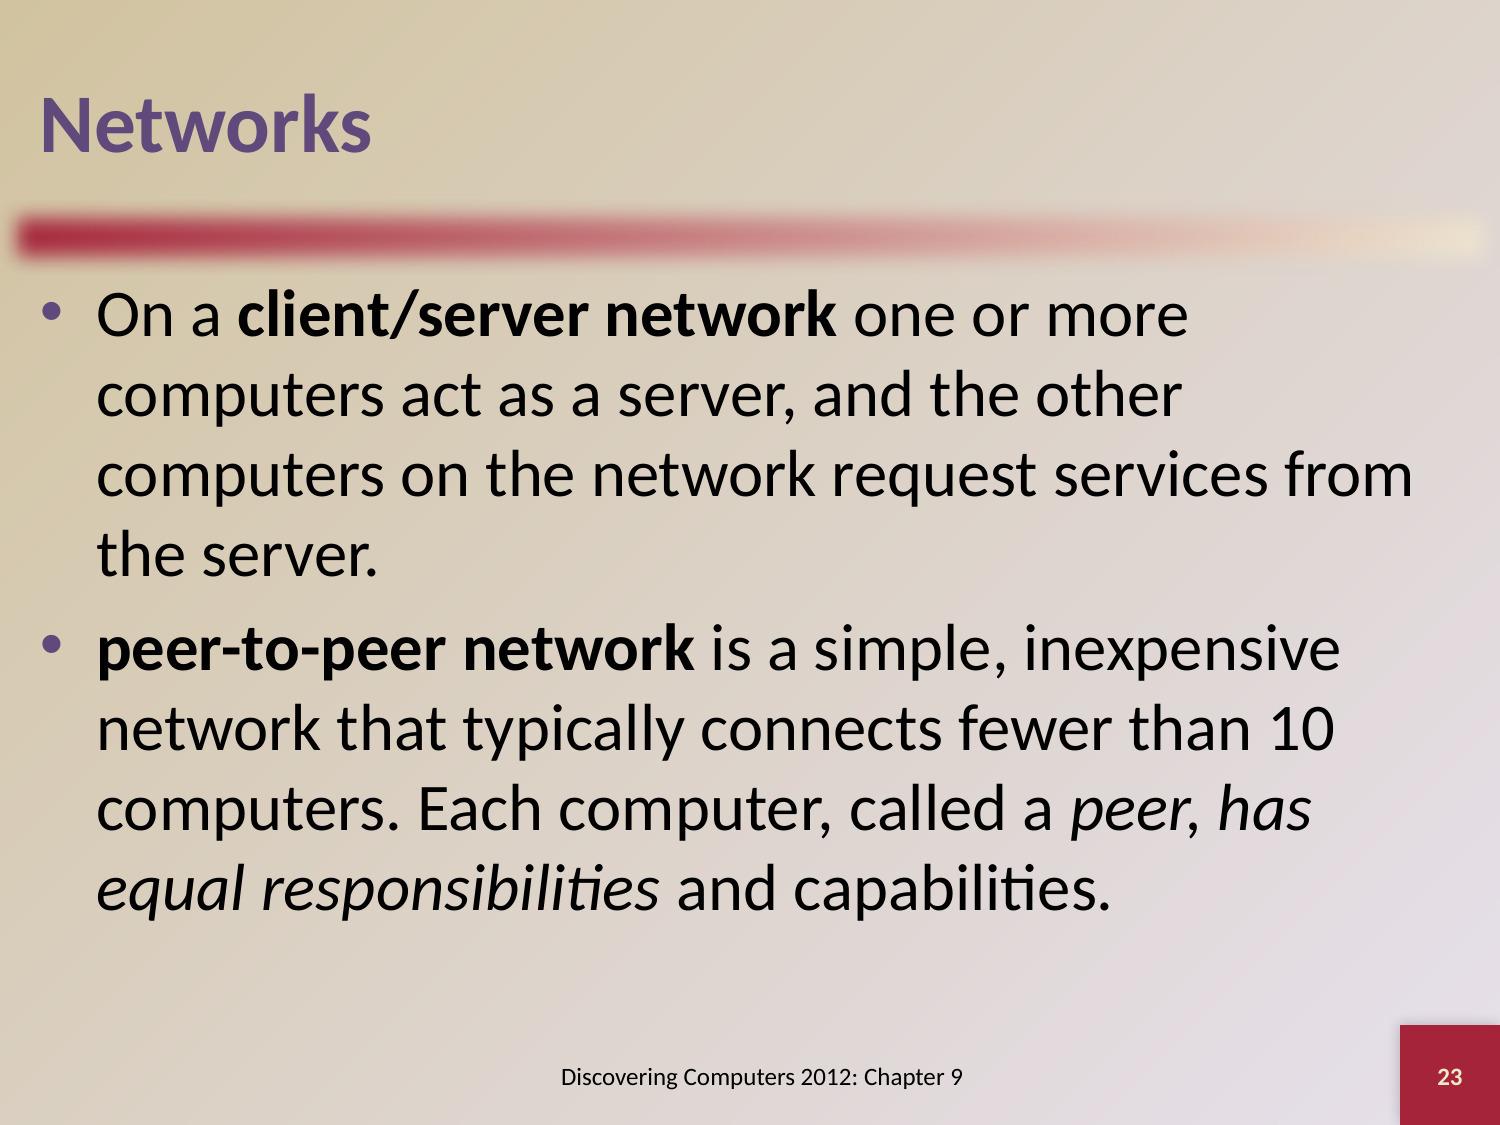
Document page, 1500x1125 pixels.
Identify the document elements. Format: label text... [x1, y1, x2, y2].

title Networks [24, 24, 1475, 213]
slide_number 23 [1400, 1025, 1500, 1125]
list On a client/server network one or more computers act as a server, and the other computers on the network request services from the server. peer-to-peer network is a simple, inexpensive network that typically connects fewer than 10 computers. Each computer, called a peer, has equal responsibilities and capabilities. [24, 262, 1475, 1025]
footer Discovering Computers 2012: Chapter 9 [450, 1037, 1075, 1113]
